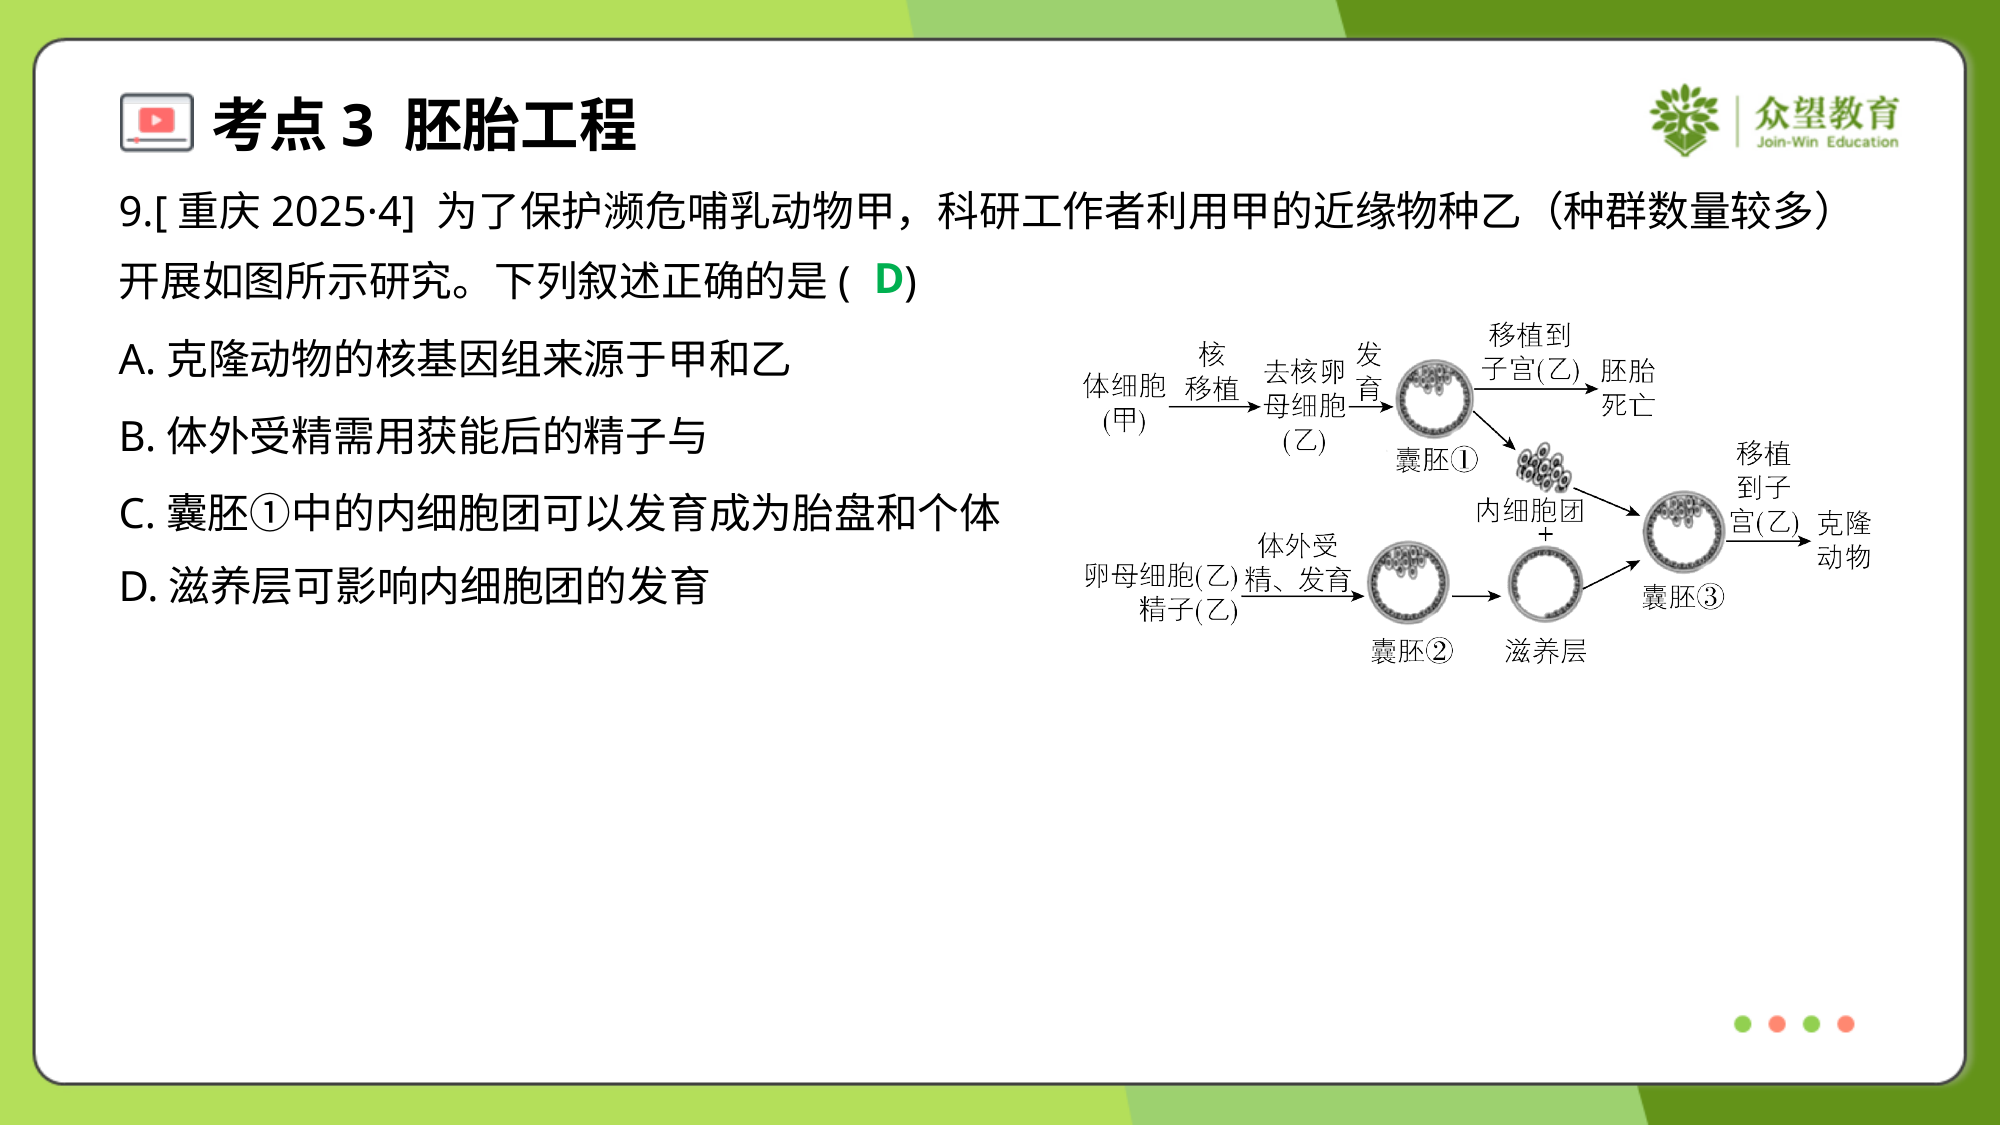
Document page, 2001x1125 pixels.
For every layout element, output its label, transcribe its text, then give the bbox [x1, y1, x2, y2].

text_box D [857, 231, 921, 296]
text_box 9.[重庆2025·4] 为了保护濒危哺乳动物甲，科研工作者利用甲的近缘物种乙（种群数量较多） 开展如图所示研究。下列叙述正确的是( ) [118, 159, 1883, 298]
picture [0, 0, 2000, 1125]
